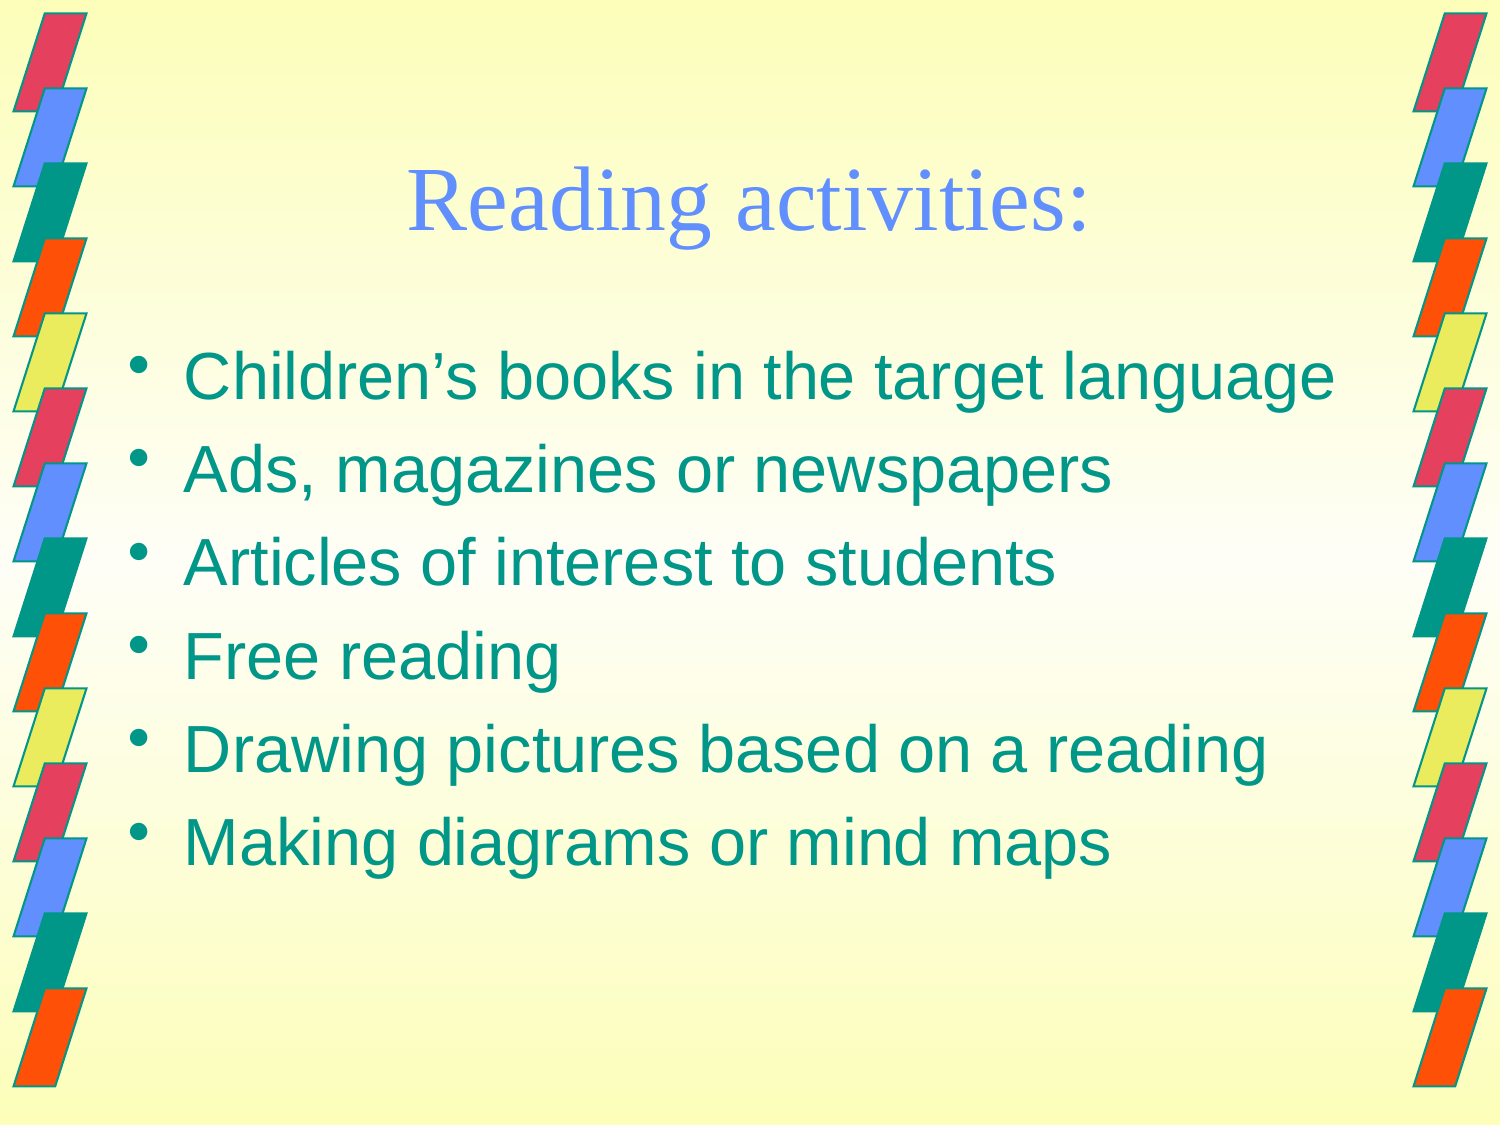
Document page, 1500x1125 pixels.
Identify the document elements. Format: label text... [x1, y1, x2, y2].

list Children’s books in the target language Ads, magazines or newspapers Articles of interest to students Free reading Drawing pictures based on a reading Making diagrams or mind maps [112, 324, 1388, 1000]
title Reading activities: [112, 99, 1388, 288]
